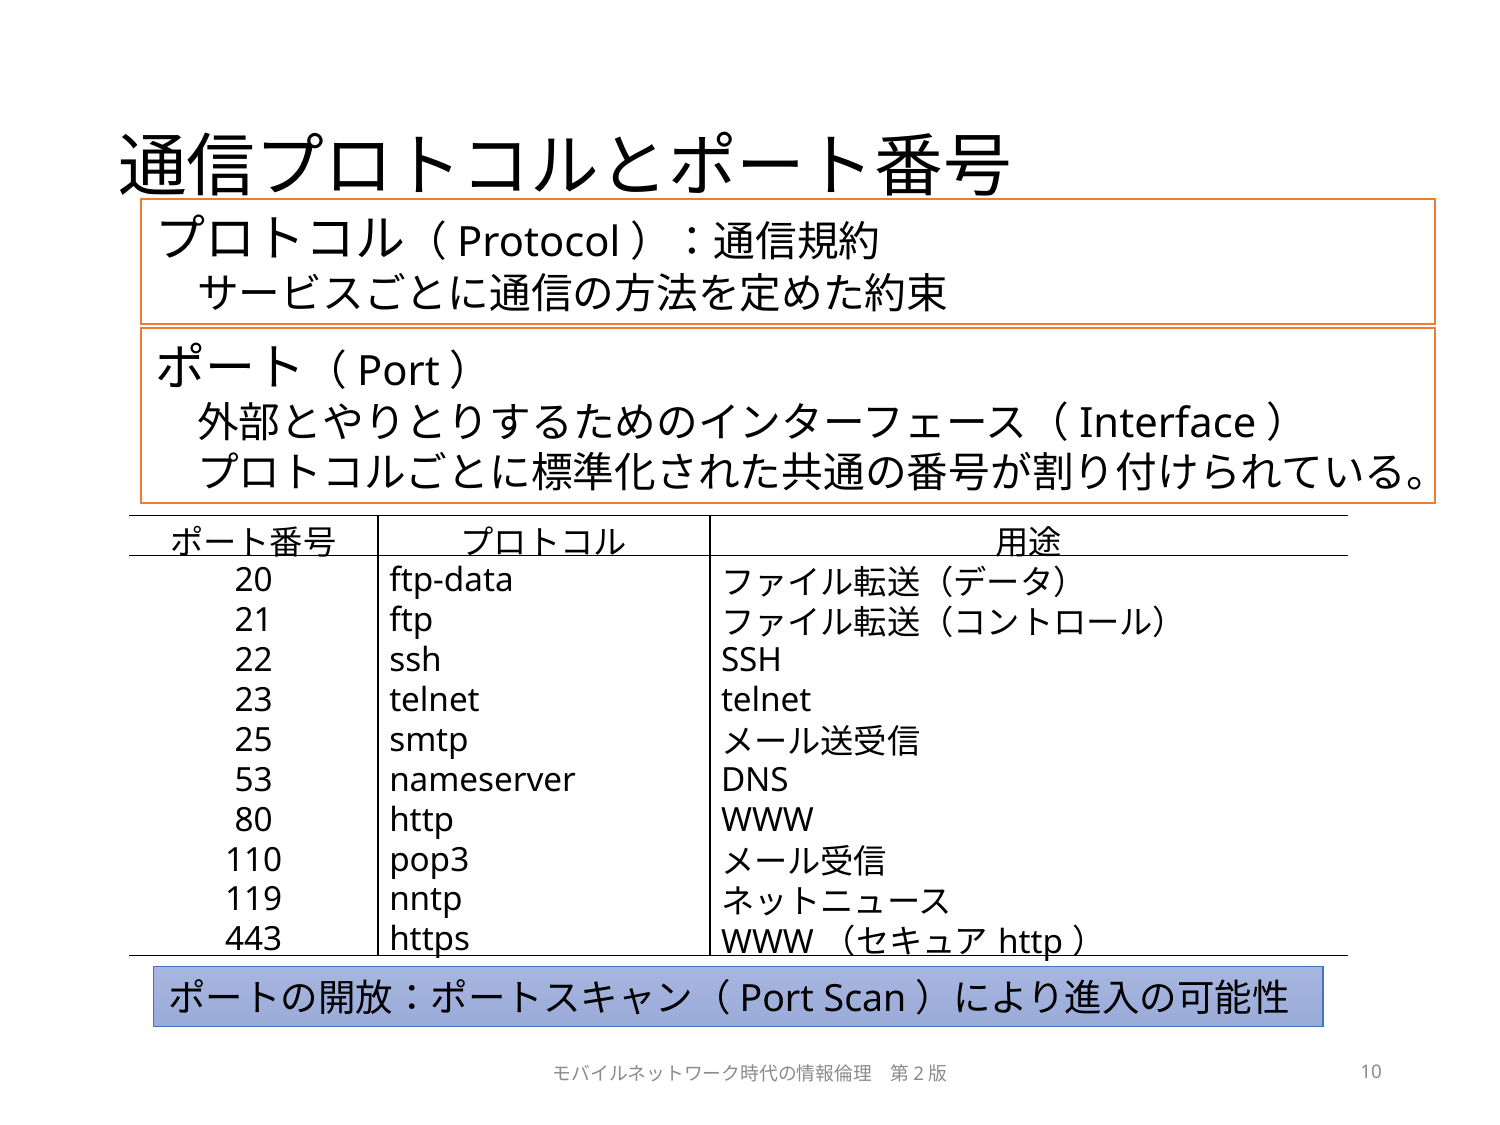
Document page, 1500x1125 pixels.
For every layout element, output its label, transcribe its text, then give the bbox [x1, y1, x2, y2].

table_cell 20 [129, 556, 377, 596]
table_cell メール受信 [711, 835, 1348, 875]
table_cell 53 [129, 755, 377, 795]
table_cell ftp [379, 596, 709, 636]
table_cell DNS [711, 755, 1348, 795]
table_cell 23 [129, 676, 377, 716]
table_cell ファイル転送（コントロール） [711, 596, 1348, 636]
table_cell telnet [711, 676, 1348, 716]
table_cell smtp [379, 716, 709, 755]
table_cell 110 [129, 835, 377, 875]
table_header ポート番号 [129, 516, 377, 555]
table_header 用途 [711, 516, 1348, 555]
table_cell WWW [711, 795, 1348, 835]
table_cell ftp-data [379, 556, 709, 596]
table_cell SSH [711, 636, 1348, 676]
table_cell 21 [129, 596, 377, 636]
table_cell ssh [379, 636, 709, 676]
slide_number 10 [1059, 1042, 1397, 1103]
table_cell nameserver [379, 755, 709, 795]
table_cell WWW（セキュアhttp） [711, 915, 1348, 955]
table_cell 22 [129, 636, 377, 676]
table_cell ファイル転送（データ） [711, 556, 1348, 596]
table_cell http [379, 795, 709, 835]
table_cell nntp [379, 875, 709, 915]
table_cell 25 [129, 716, 377, 755]
table_header プロトコル [379, 516, 709, 555]
text_box ポートの開放：ポートスキャン（Port Scan）により進入の可能性 [153, 966, 1324, 1027]
table_cell 119 [129, 875, 377, 915]
footer モバイルネットワーク時代の情報倫理 第2版 [496, 1042, 1004, 1103]
title 通信プロトコルとポート番号 [103, 59, 1397, 278]
table_cell 443 [129, 915, 377, 955]
table_cell telnet [379, 676, 709, 716]
table_cell メール送受信 [711, 716, 1348, 755]
text_box ポート（Port） 外部とやりとりするためのインターフェース（Interface） プロトコルごとに標準化された共通の番号が割り付けられている。 [140, 327, 1436, 504]
table_cell pop3 [379, 835, 709, 875]
text_box プロトコル（Protocol）：通信規約 サービスごとに通信の方法を定めた約束 [140, 198, 1436, 325]
table_cell ネットニュース [711, 875, 1348, 915]
table_cell 80 [129, 795, 377, 835]
table_cell https [379, 915, 709, 955]
